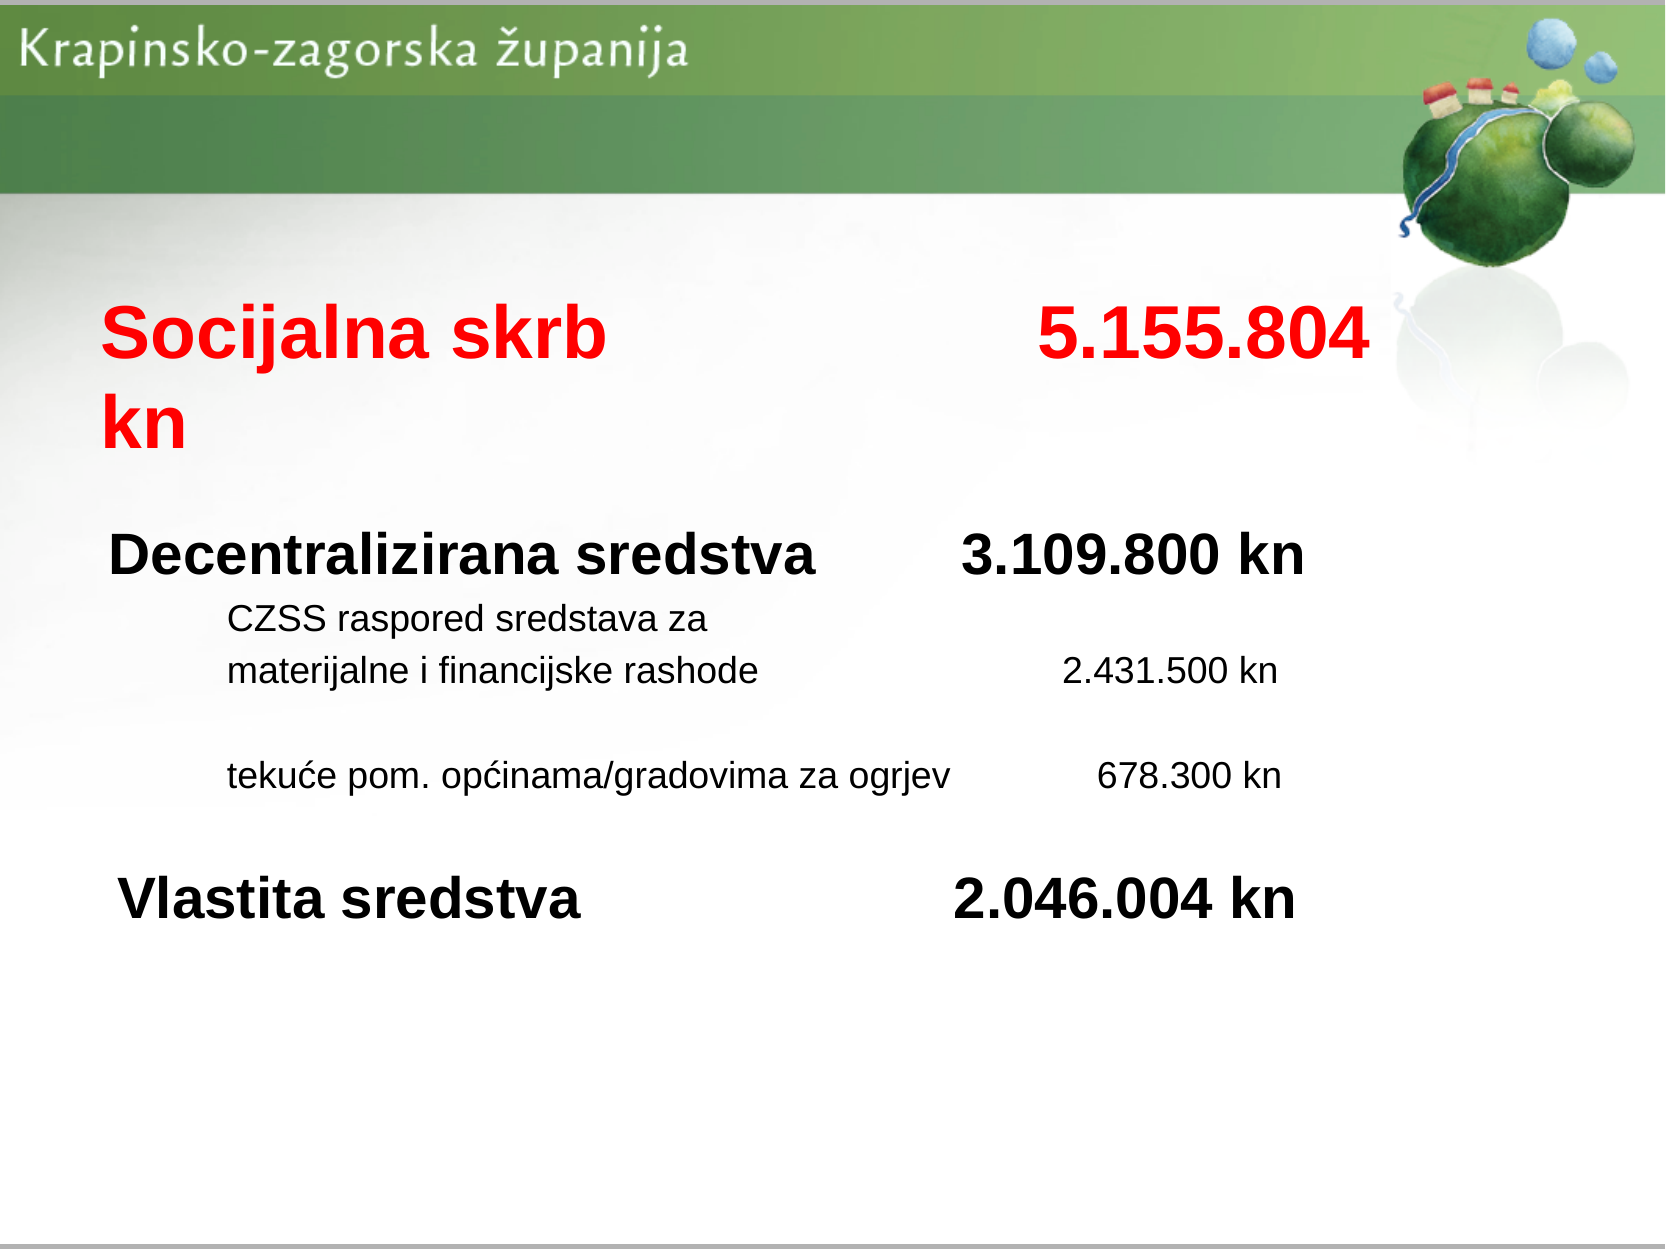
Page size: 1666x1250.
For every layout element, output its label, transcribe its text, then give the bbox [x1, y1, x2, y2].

subtitle Socijalna skrb 5.155.804 kn Decentralizirana sredstva 3.109.800 kn CZSS raspored sredstava za materijalne i financijske rashode 2.431.500 kn tekuće pom. općinama/gradovima za ogrjev 678.300 kn Vlastita sredstva 2.046.004 kn [84, 275, 1468, 1189]
picture [0, 5, 1666, 1244]
